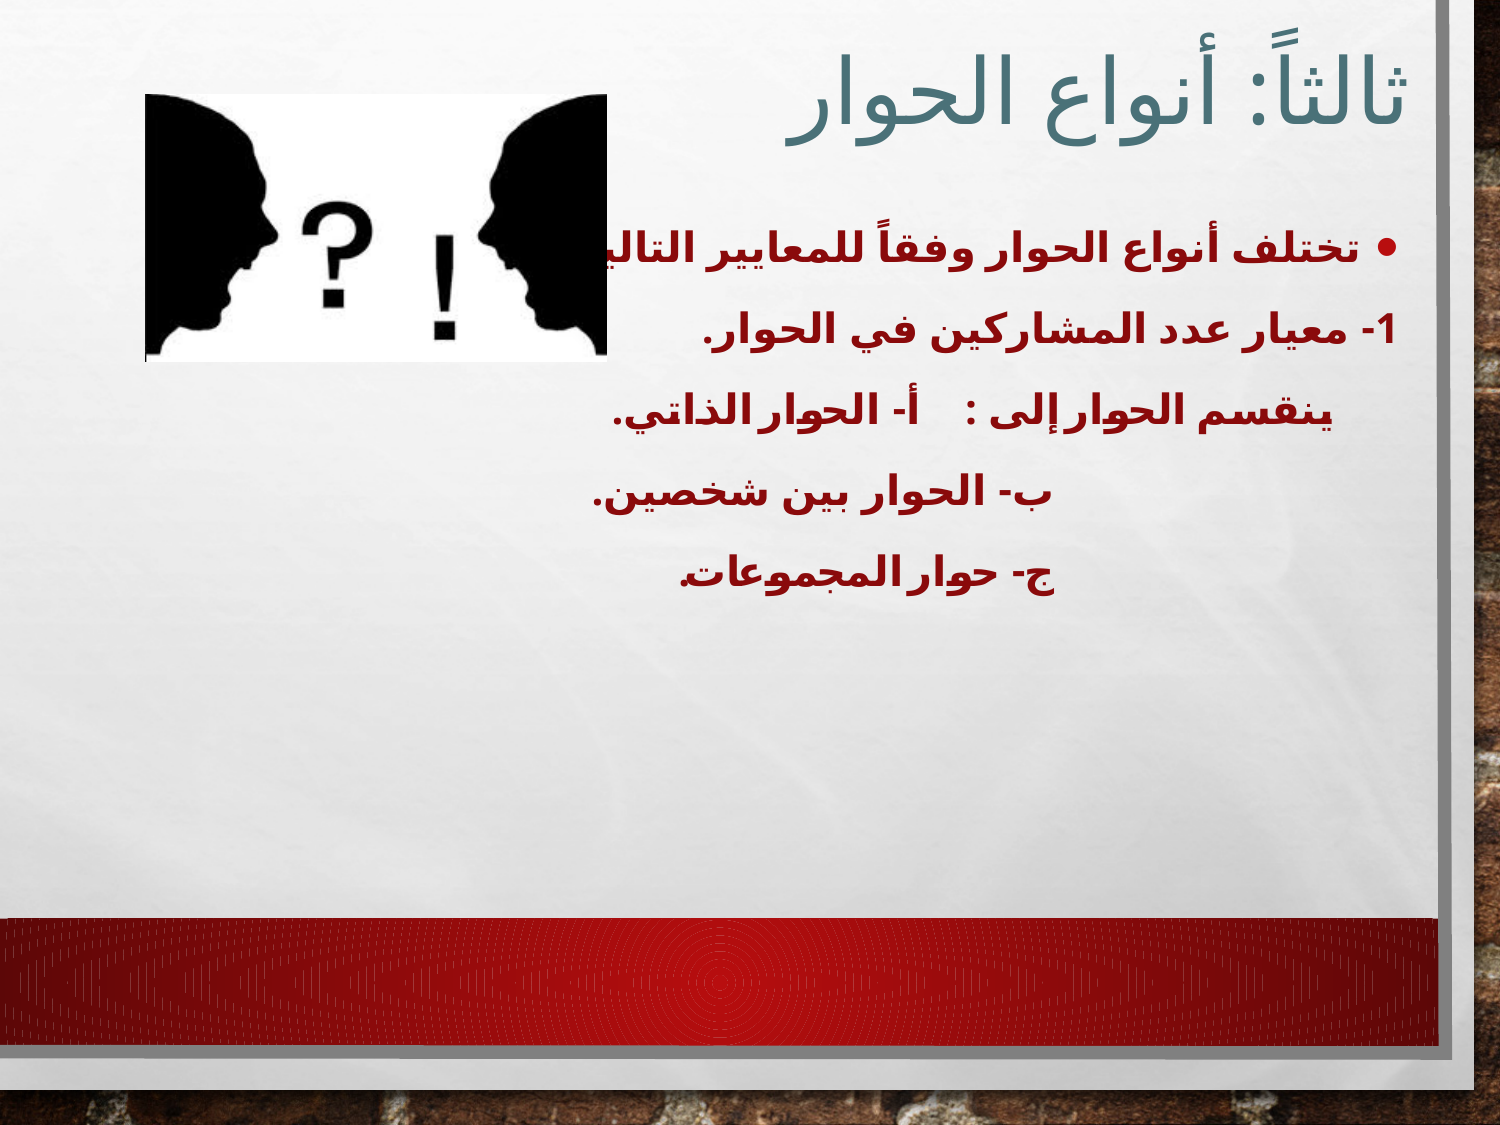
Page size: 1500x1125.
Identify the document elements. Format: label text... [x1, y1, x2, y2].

picture [0, 0, 1500, 1125]
title ثالثاً: أنواع الحوار [145, 0, 1425, 189]
list تختلف أنواع الحوار وفقاً للمعايير التالية: 1- معيار عدد المشاركين في الحوار. ينقسم الحوار إلى : أ- الحوار الذاتي. ب- الحوار بين شخصين. ج- حوار المجموعات. [63, 149, 1414, 657]
picture [145, 94, 607, 362]
